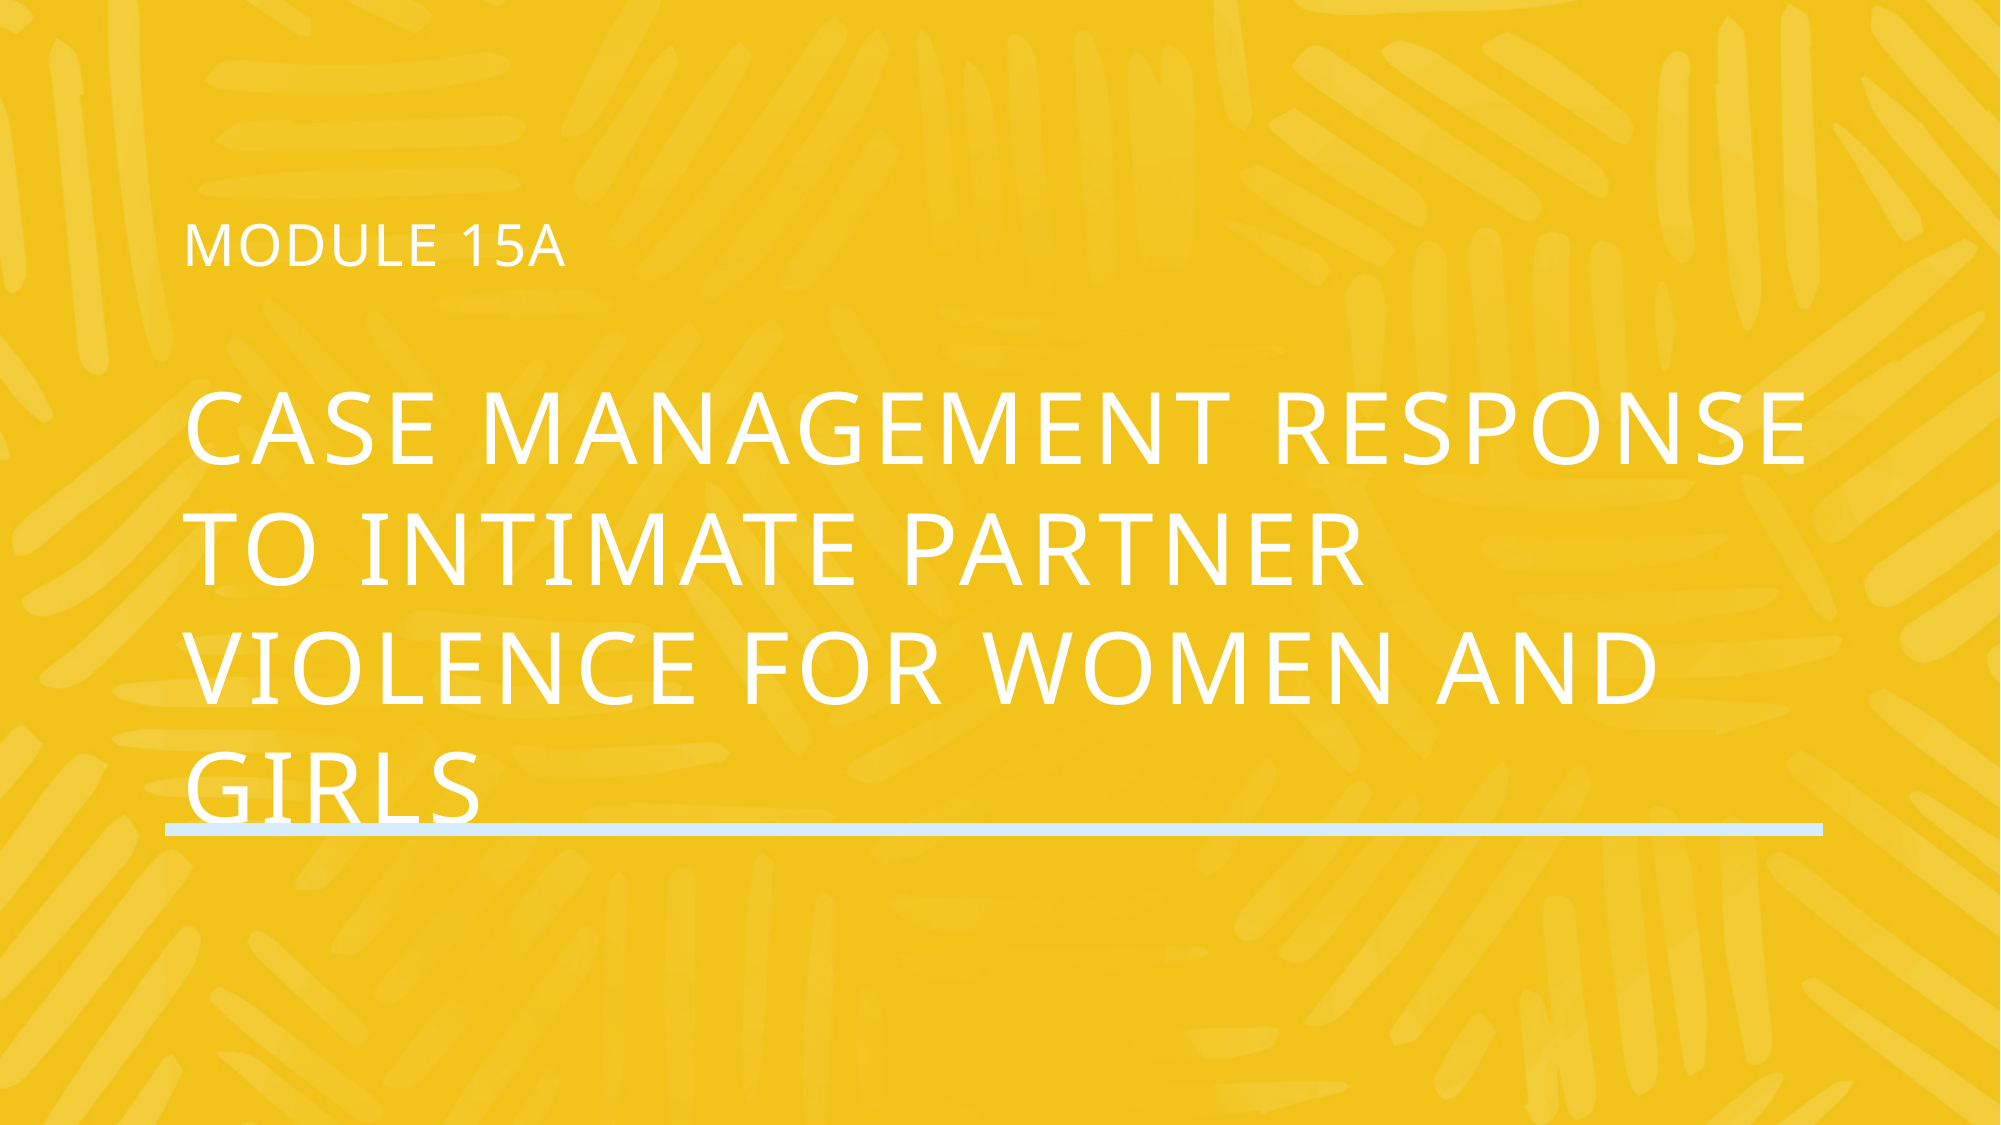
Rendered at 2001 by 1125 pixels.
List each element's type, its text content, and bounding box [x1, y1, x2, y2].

picture [0, 0, 2000, 1125]
list MODULE 15A [159, 207, 1855, 327]
title CASE MANAGEMENT response to Intimate partner violence for women and girls [167, 357, 1849, 708]
